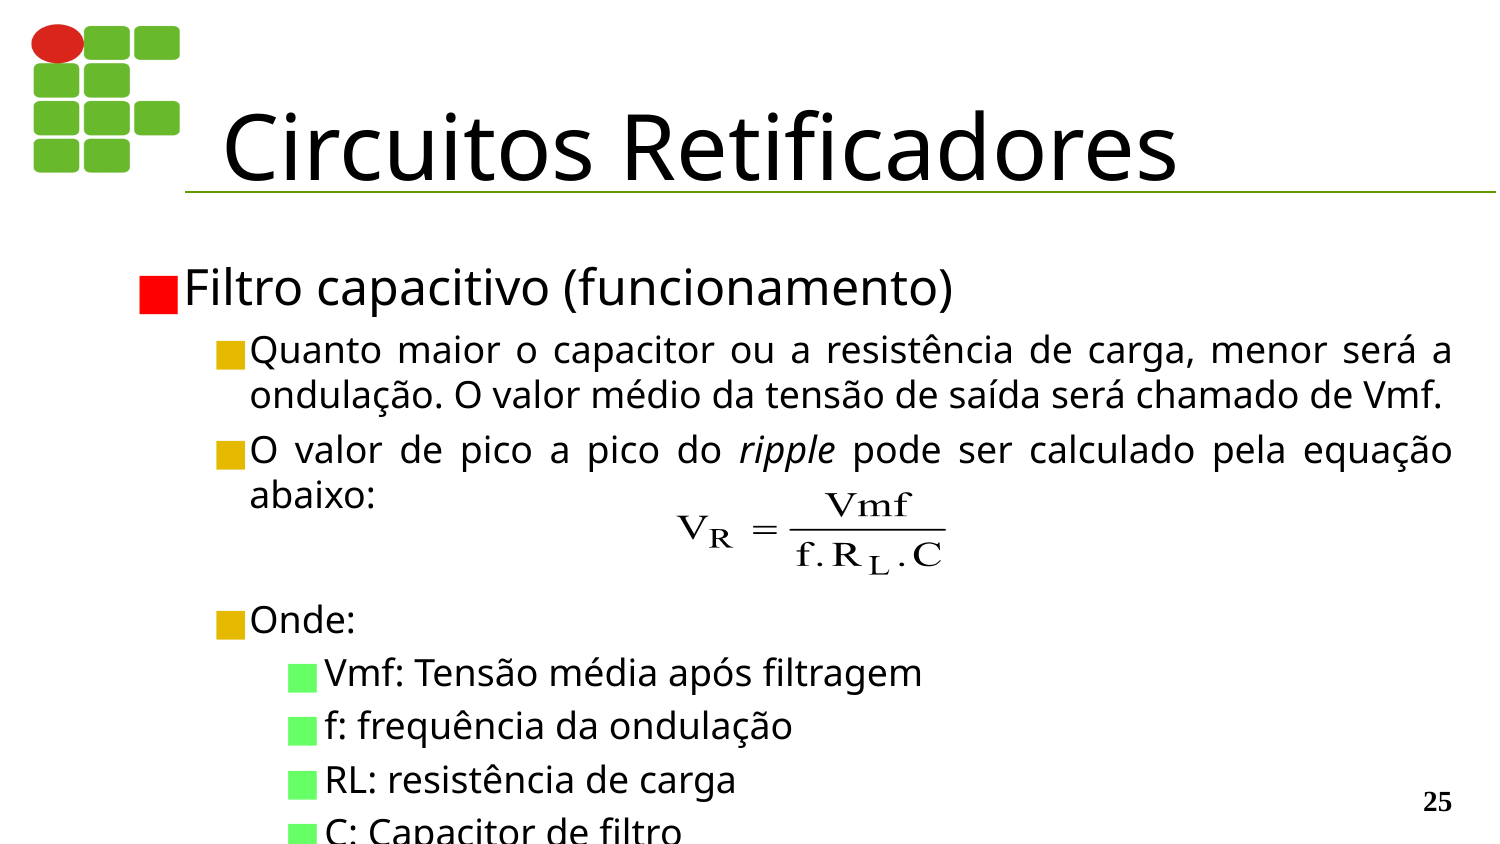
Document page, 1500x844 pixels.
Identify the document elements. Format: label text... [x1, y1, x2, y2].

title Circuitos Retificadores [206, 26, 1468, 207]
picture [666, 483, 959, 584]
picture [29, 23, 182, 174]
text_box ‹#› [1155, 774, 1468, 825]
list Filtro capacitivo (funcionamento) Quanto maior o capacitor ou a resistência de carga, menor será a ondulação. O valor médio da tensão de saída será chamado de Vmf. O valor de pico a pico do ripple pode ser calculado pela equação abaixo: Onde: Vmf: Tensão média após filtragem f: frequência da ondulação RL: resistência de carga C: Capacitor de filtro [46, 248, 1469, 774]
